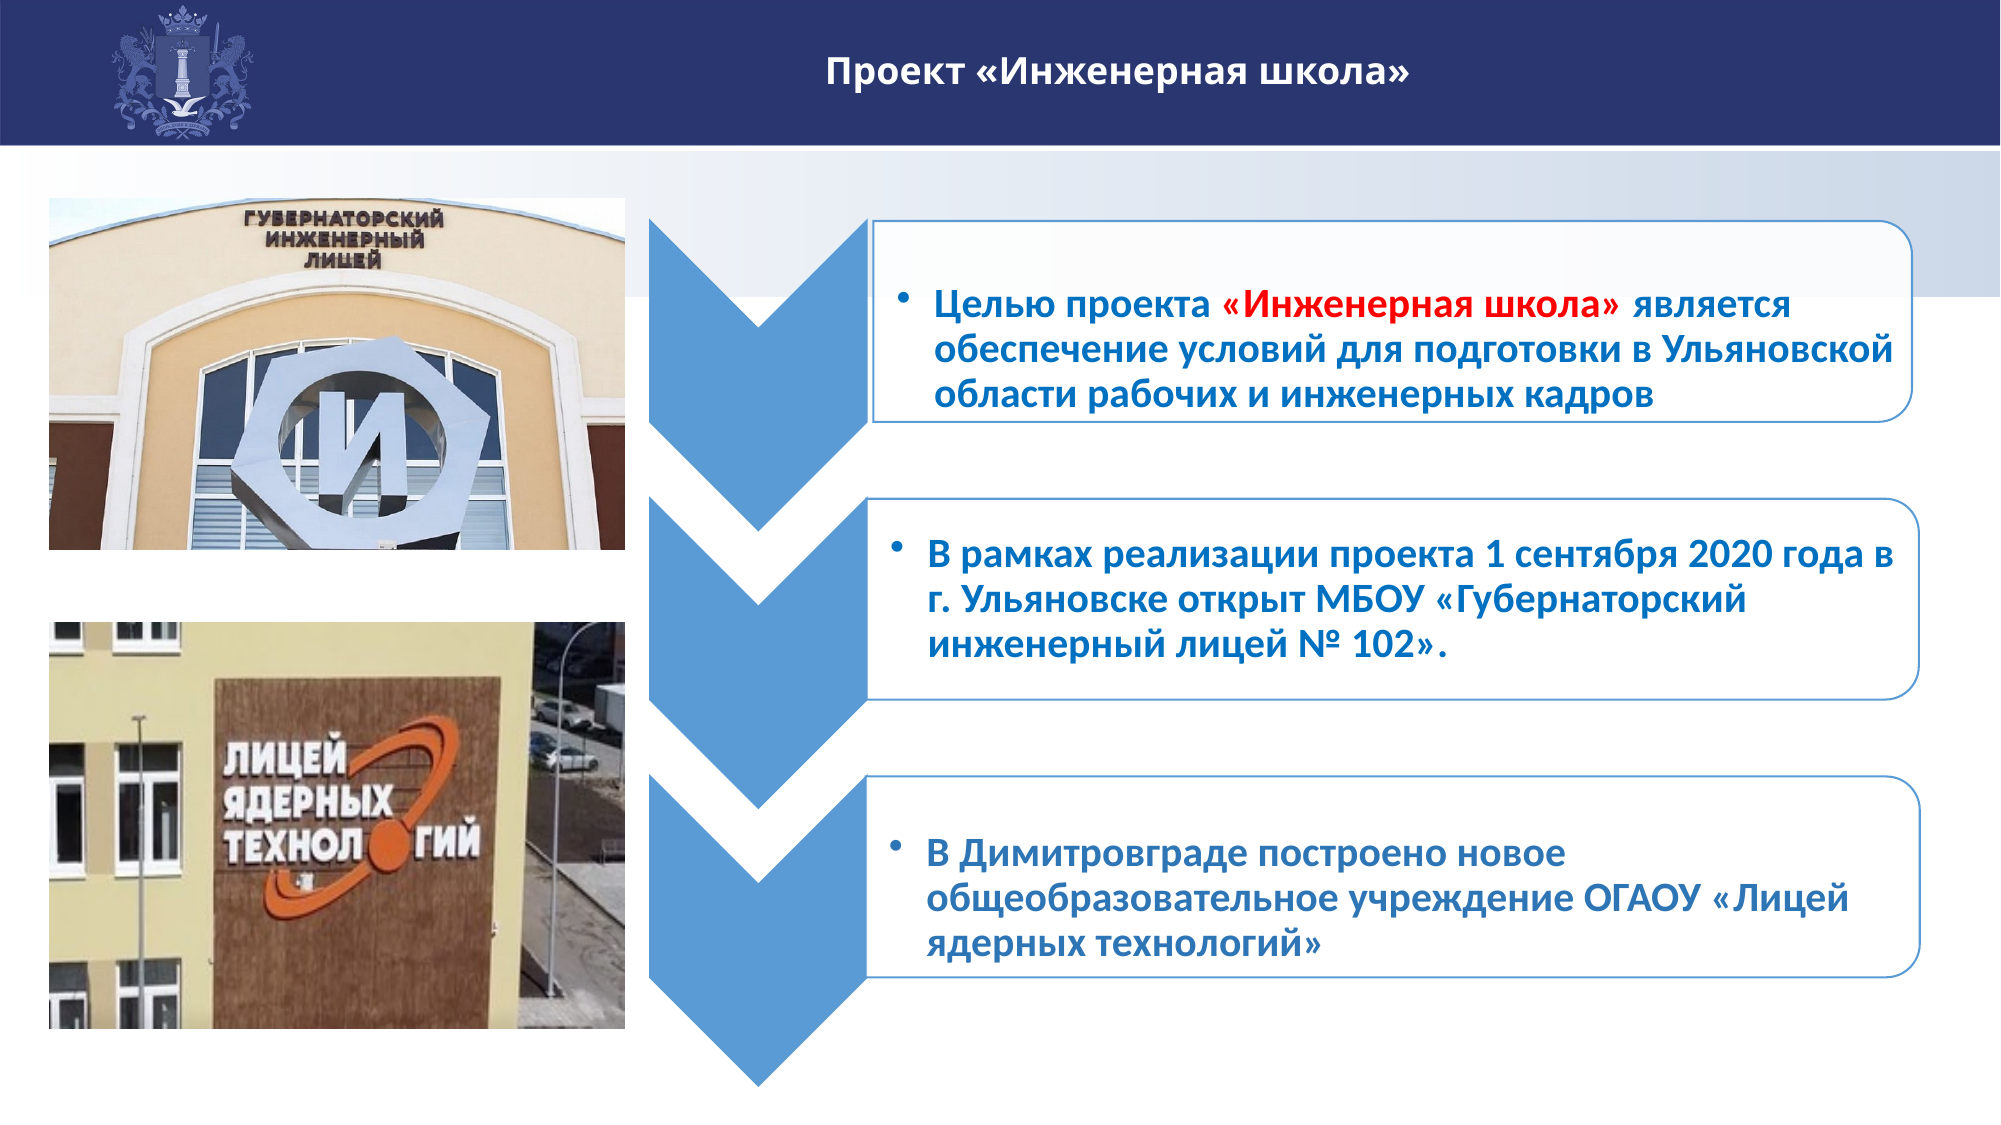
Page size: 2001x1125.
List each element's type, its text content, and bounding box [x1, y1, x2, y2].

picture [0, 0, 2001, 1125]
text_box [0, 150, 2000, 297]
text_box Проект «Инженерная школа» [525, 39, 1710, 100]
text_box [650, 220, 1920, 1087]
